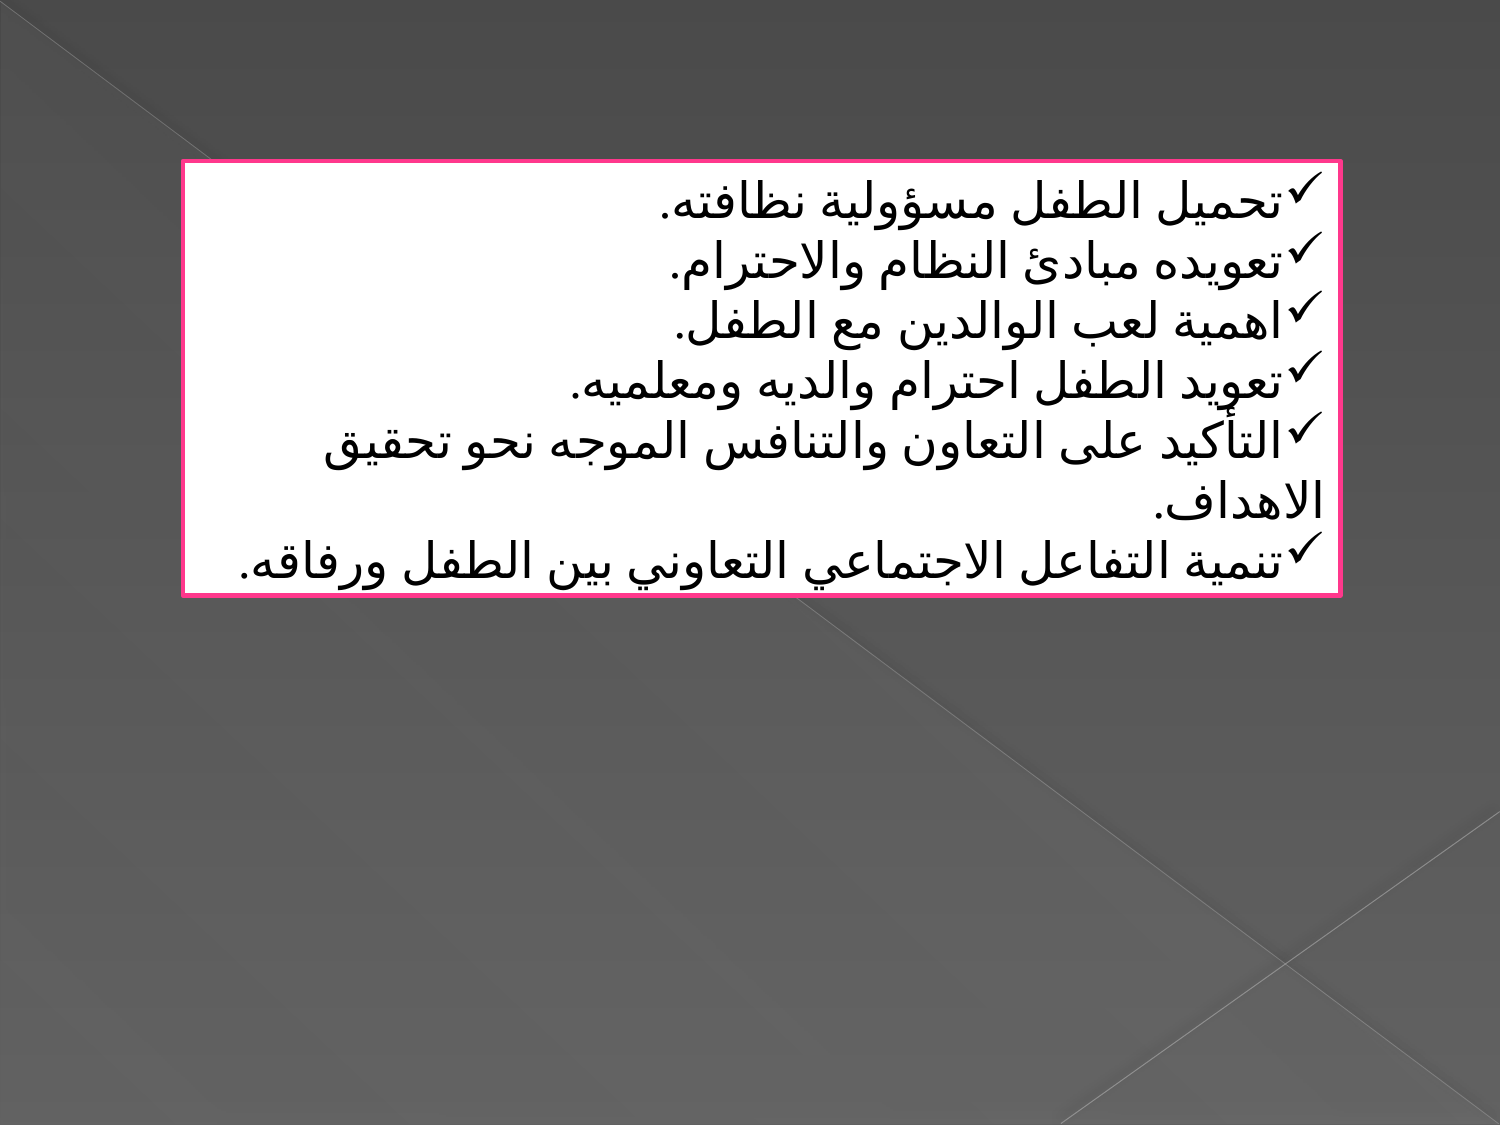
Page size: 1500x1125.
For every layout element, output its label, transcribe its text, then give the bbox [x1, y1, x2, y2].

text_box تحميل الطفل مسؤولية نظافته. تعويده مبادئ النظام والاحترام. اهمية لعب الوالدين مع الطفل. تعويد الطفل احترام والديه ومعلميه. التأكيد على التعاون والتنافس الموجه نحو تحقيق الاهداف. تنمية التفاعل الاجتماعي التعاوني بين الطفل ورفاقه. [181, 159, 1343, 598]
